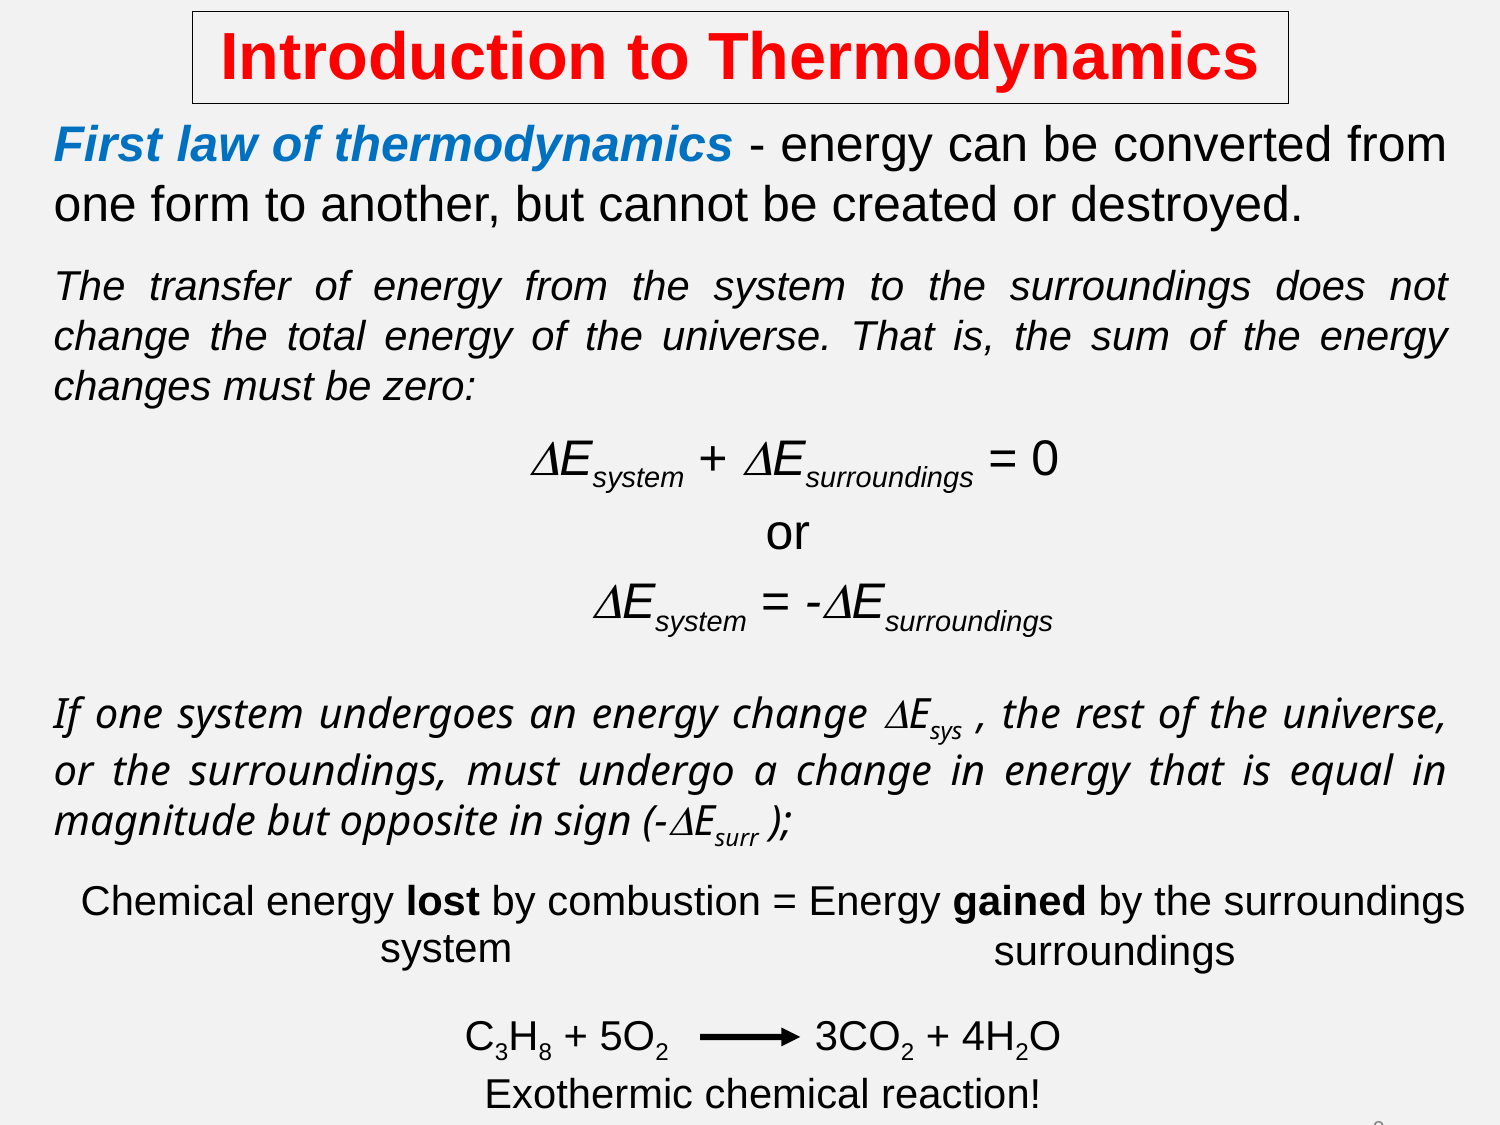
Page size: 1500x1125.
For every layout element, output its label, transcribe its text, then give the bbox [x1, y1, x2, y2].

text_box DEsystem = -DEsurroundings [576, 561, 1069, 645]
text_box Exothermic chemical reaction! [469, 1067, 1057, 1125]
title Introduction to Thermodynamics [192, 11, 1289, 103]
text_box The transfer of energy from the system to the surroundings does not change the total energy of the universe. That is, the sum of the energy changes must be zero: [38, 251, 1464, 416]
text_box If one system undergoes an energy change DEsys , the rest of the universe, or the surroundings, must undergo a change in energy that is equal in magnitude but opposite in sign (-DEsurr ); [38, 679, 1463, 859]
slide_number 8 [1087, 1091, 1400, 1125]
text_box First law of thermodynamics - energy can be converted from one form to another, but cannot be created or destroyed. [38, 103, 1463, 239]
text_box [65, 866, 1500, 982]
text_box DEsystem + DEsurroundings = 0 [514, 417, 1075, 501]
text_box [438, 1000, 1088, 1067]
text_box or [750, 492, 829, 561]
